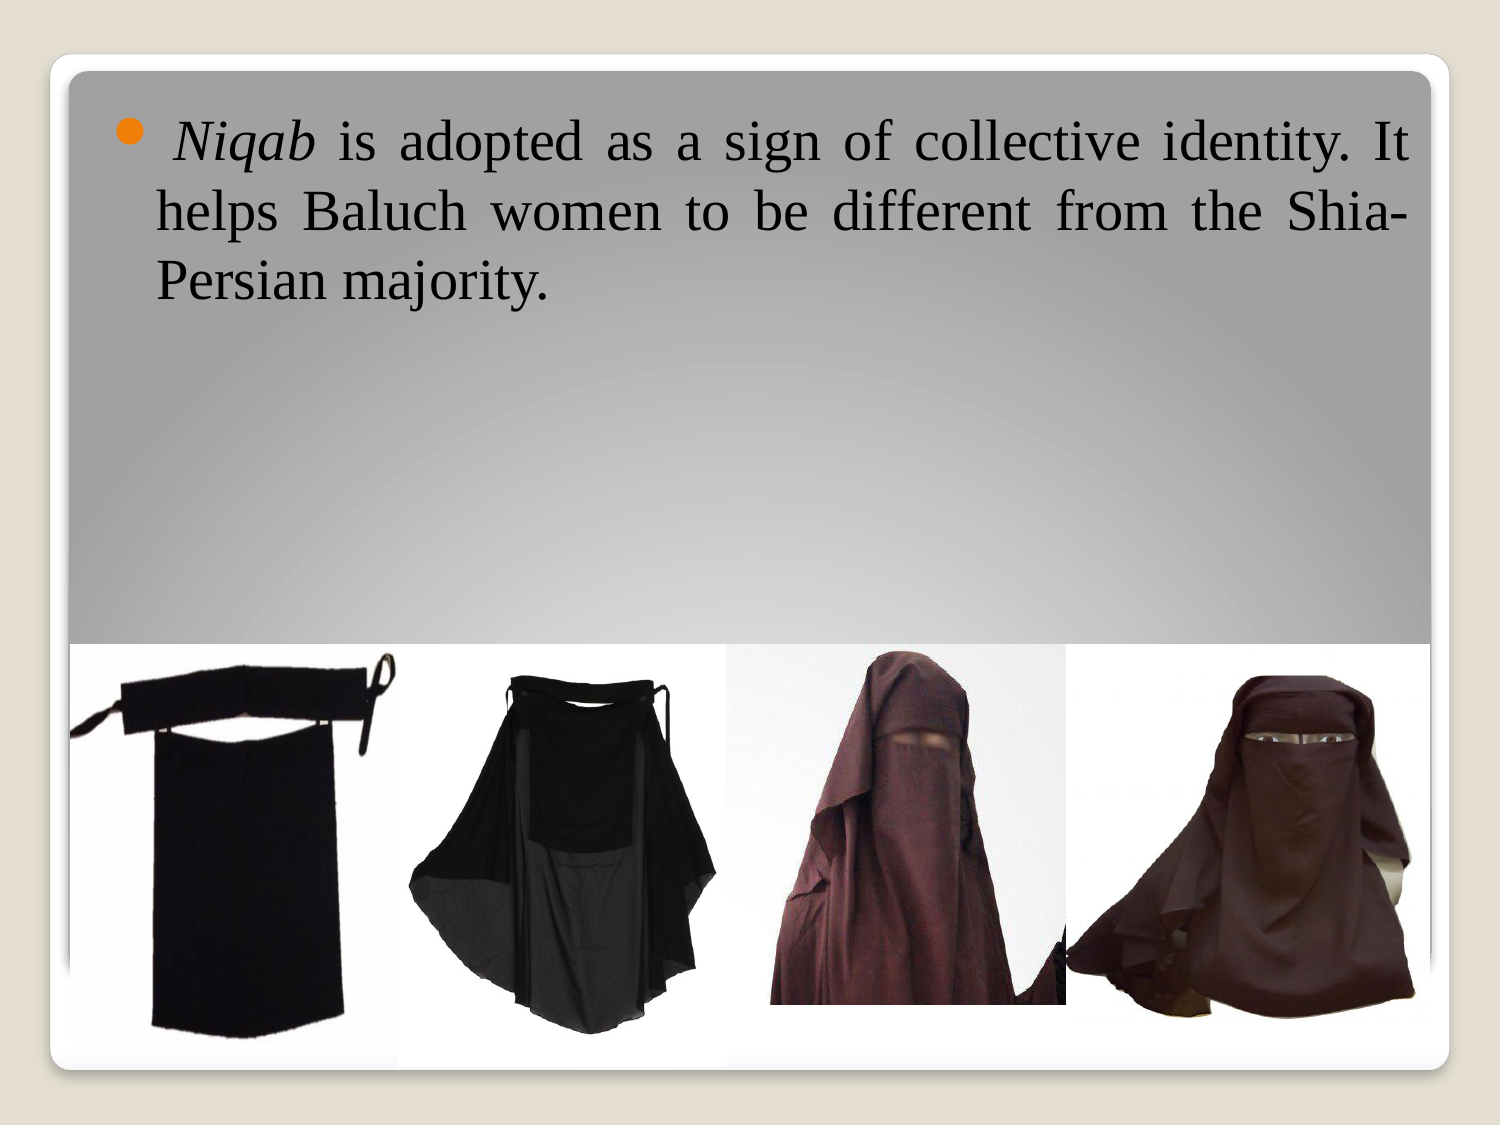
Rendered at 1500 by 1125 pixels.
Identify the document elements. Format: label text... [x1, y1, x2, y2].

picture [70, 644, 1430, 1067]
list Niqab is adopted as a sign of collective identity. It helps Baluch women to be different from the Shia-Persian majority. [82, 86, 1425, 643]
